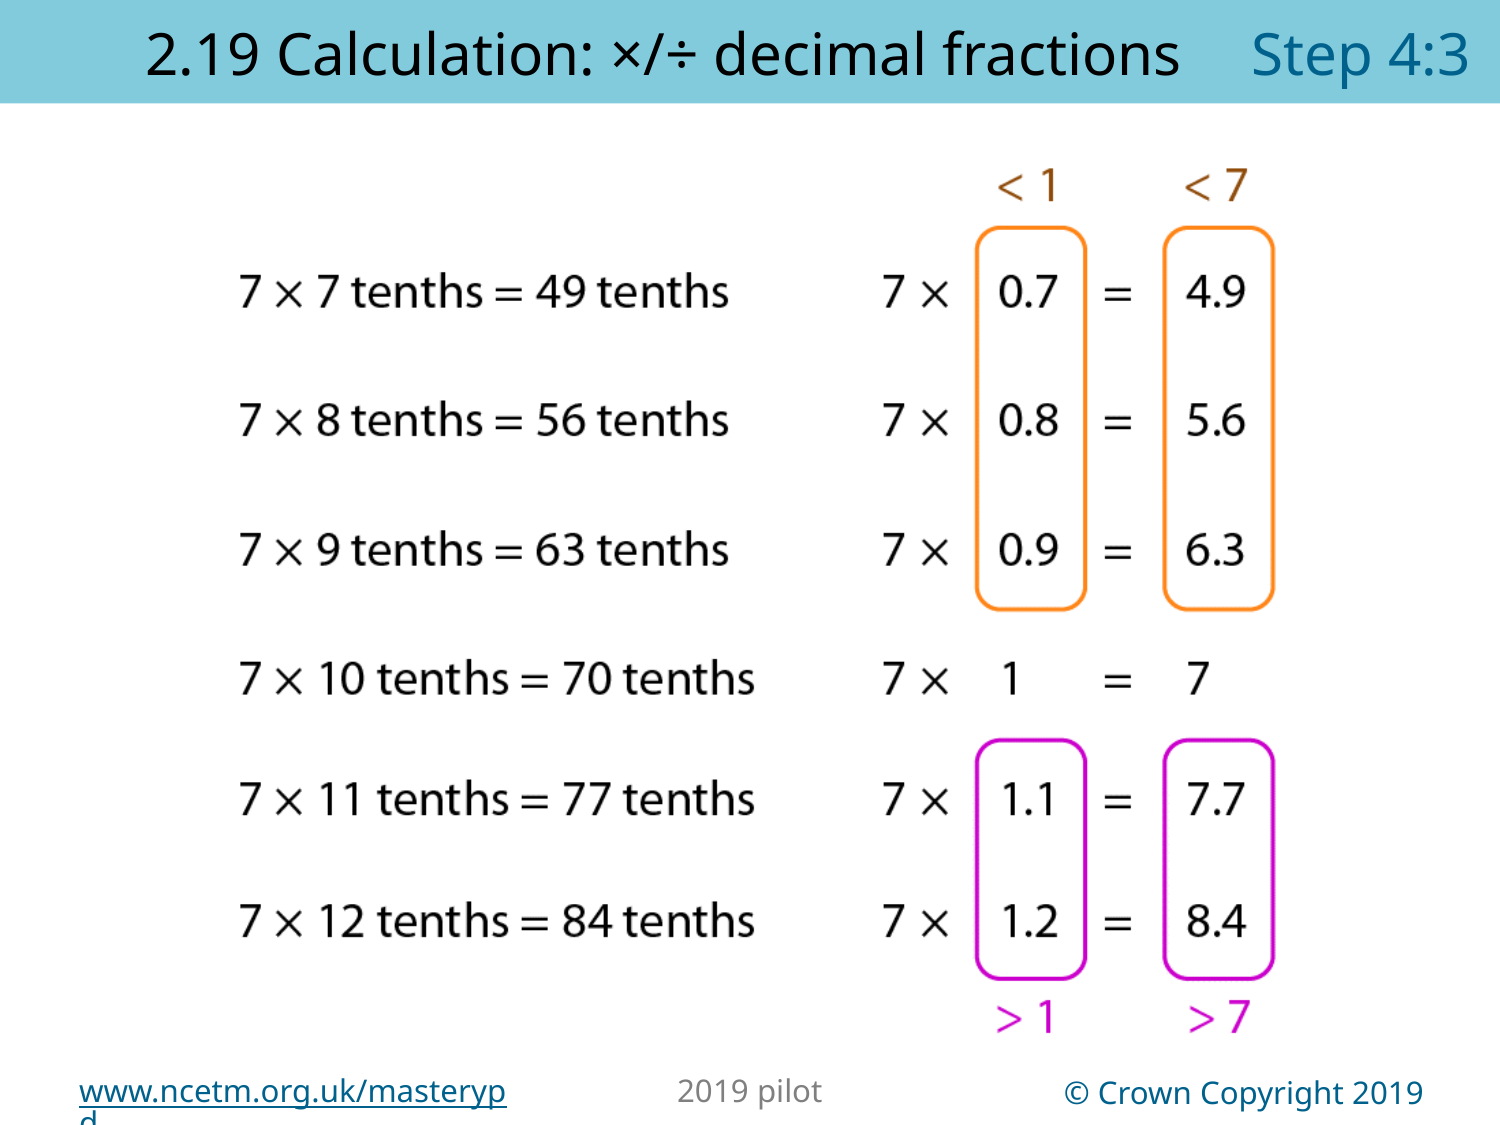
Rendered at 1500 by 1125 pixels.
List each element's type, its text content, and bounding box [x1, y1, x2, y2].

list 2.19 Calculation: ×/÷ decimal fractions Step 4:3 [0, 0, 1500, 104]
picture [190, 159, 1310, 1066]
